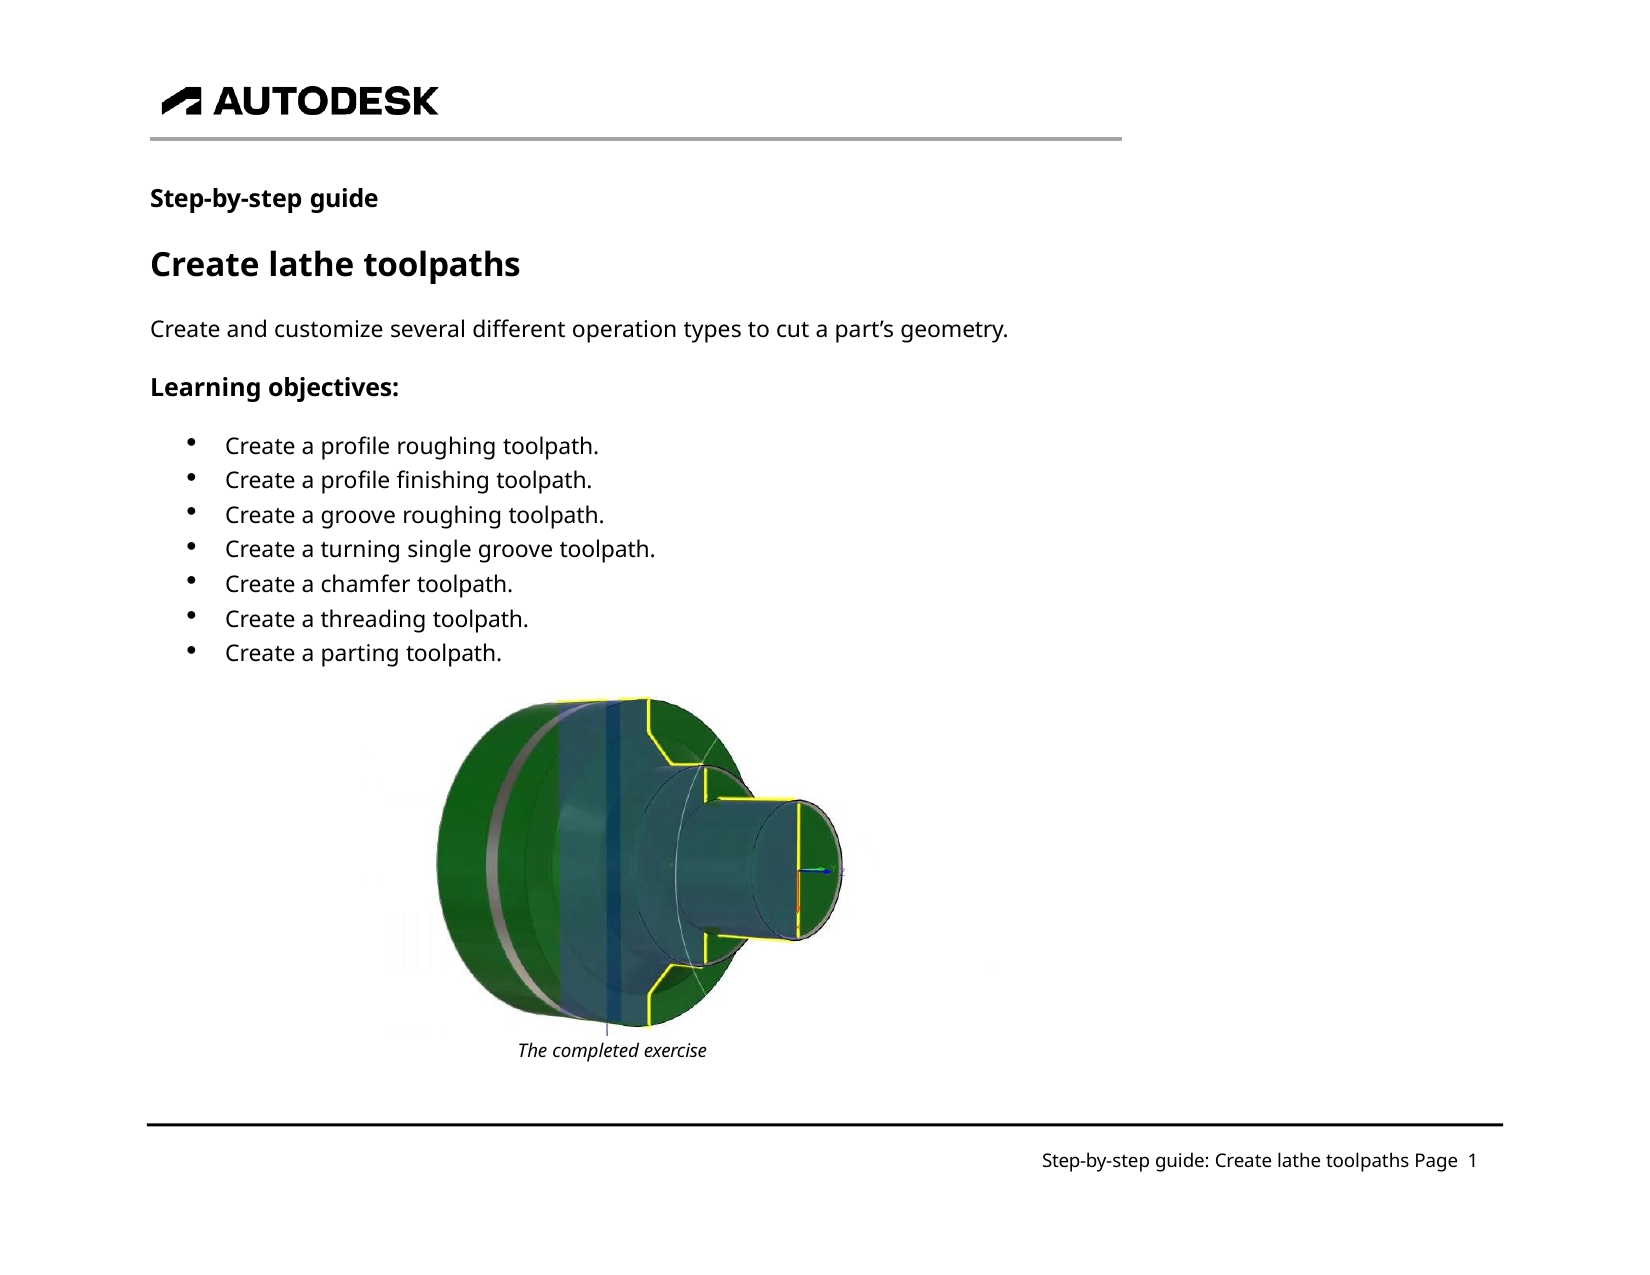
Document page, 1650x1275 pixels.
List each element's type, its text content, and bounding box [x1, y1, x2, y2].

picture [161, 86, 439, 115]
slide_number Step-by-step guide: Create lathe toolpaths Page 20 [1040, 1145, 1509, 1275]
picture [364, 689, 995, 1037]
text_box [146, 1123, 1504, 1127]
text_box Step-by-step guide Create lathe toolpaths Create and customize several different operation types to cut a part’s geometry. Learning objectives: Create a profile roughing toolpath. Create a profile finishing toolpath. Create a groove roughing toolpath. Create a turning single groove toolpath. Create a chamfer toolpath. Create a threading toolpath. Create a parting toolpath. [147, 180, 1017, 667]
text_box The completed exercise [515, 1044, 728, 1062]
